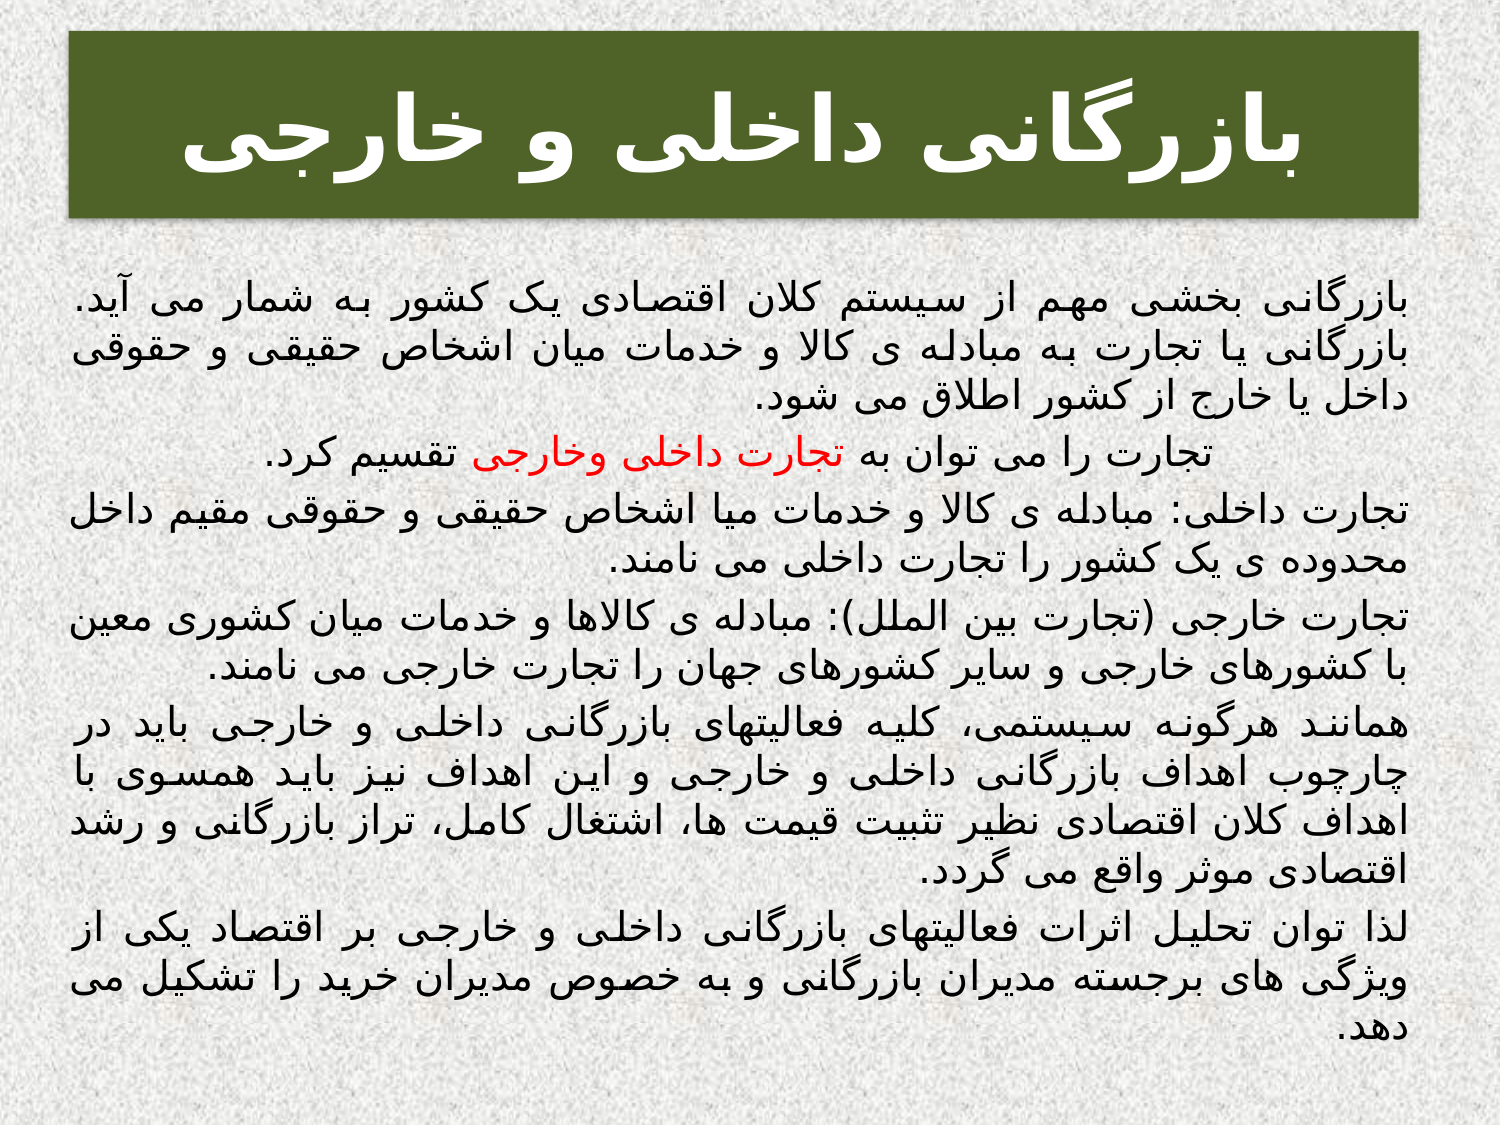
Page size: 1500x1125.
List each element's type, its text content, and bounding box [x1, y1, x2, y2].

list بازرگانی بخشی مهم از سیستم کلان اقتصادی یک کشور به شمار می آید. بازرگانی یا تجارت به مبادله ی کالا و خدمات میان اشخاص حقیقی و حقوقی داخل یا خارج از کشور اطلاق می شود. تجارت را می توان به تجارت داخلی وخارجی تقسیم کرد. تجارت داخلی: مبادله ی کالا و خدمات میا اشخاص حقیقی و حقوقی مقیم داخل محدوده ی یک کشور را تجارت داخلی می نامند. تجارت خارجی (تجارت بین الملل): مبادله ی کالاها و خدمات میان کشوری معین با کشورهای خارجی و سایر کشورهای جهان را تجارت خارجی می نامند. همانند هرگونه سیستمی، کلیه فعالیتهای بازرگانی داخلی و خارجی باید در چارچوب اهداف بازرگانی داخلی و خارجی و این اهداف نیز باید همسوی با اهداف کلان اقتصادی نظیر تثبیت قیمت ها، اشتغال کامل، تراز بازرگانی و رشد اقتصادی موثر واقع می گردد. لذا توان تحلیل اثرات فعالیتهای بازرگانی داخلی و خارجی بر اقتصاد یکی از ویژگی های برجسته مدیران بازرگانی و به خصوص مدیران خرید را تشکیل می دهد. [53, 262, 1425, 1071]
picture [0, 0, 1500, 1125]
title بازرگانی داخلی و خارجی [68, 30, 1419, 219]
